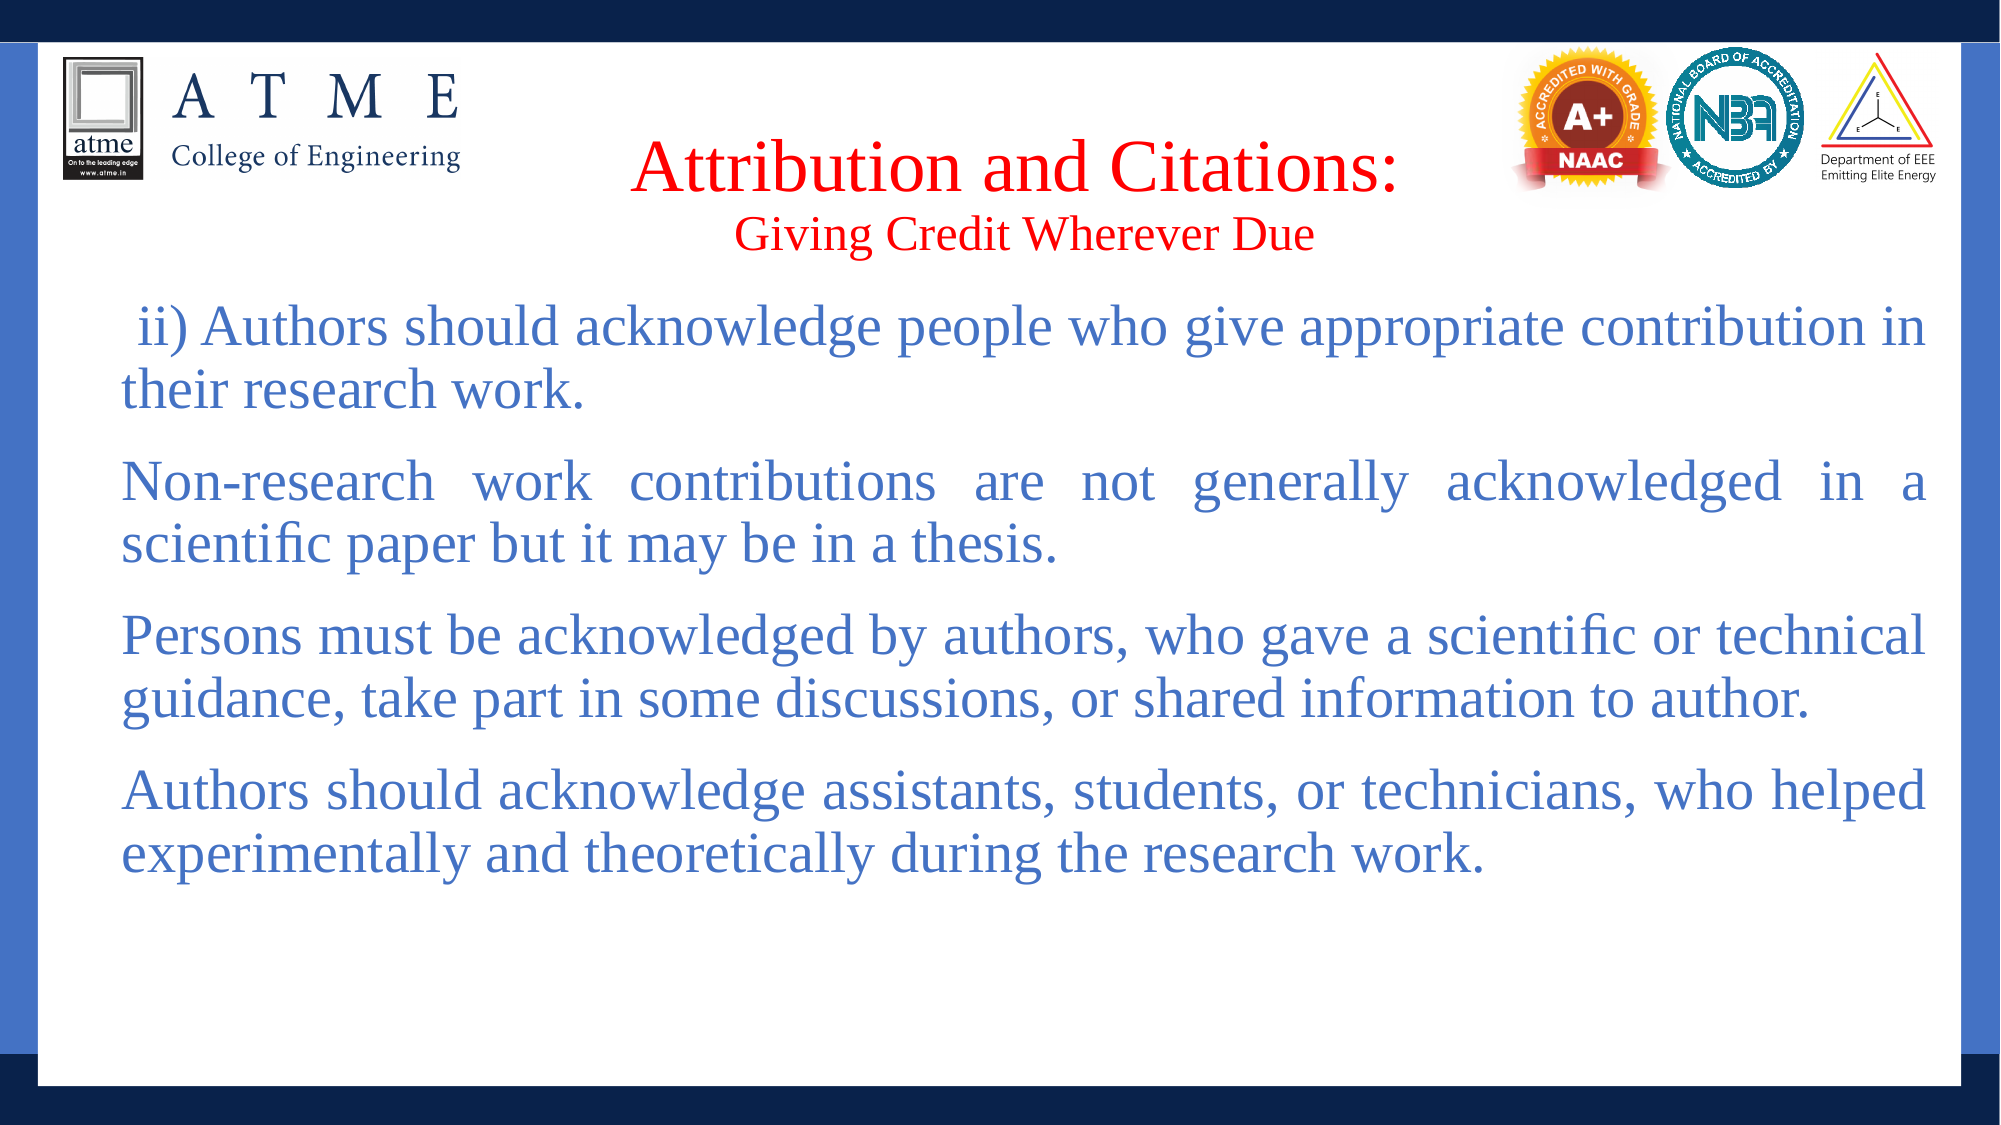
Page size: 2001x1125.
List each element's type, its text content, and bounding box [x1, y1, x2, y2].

picture [1531, 60, 1651, 99]
picture [1666, 47, 1804, 188]
picture [0, 0, 2000, 43]
picture [1815, 49, 1939, 184]
title Attribution and Citations: Giving Credit Wherever Due [350, 99, 1700, 287]
list ii) Authors should acknowledge people who give appropriate contribution in their research work. Non-research work contributions are not generally acknowledged in a scientiﬁc paper but it may be in a thesis. Persons must be acknowledged by authors, who gave a scientiﬁc or technical guidance, take part in some discussions, or shared information to author. Authors should acknowledge assistants, students, or technicians, who helped experimentally and theoretically during the research work. [106, 287, 1944, 1013]
picture [63, 57, 461, 180]
picture [0, 1054, 2000, 1125]
